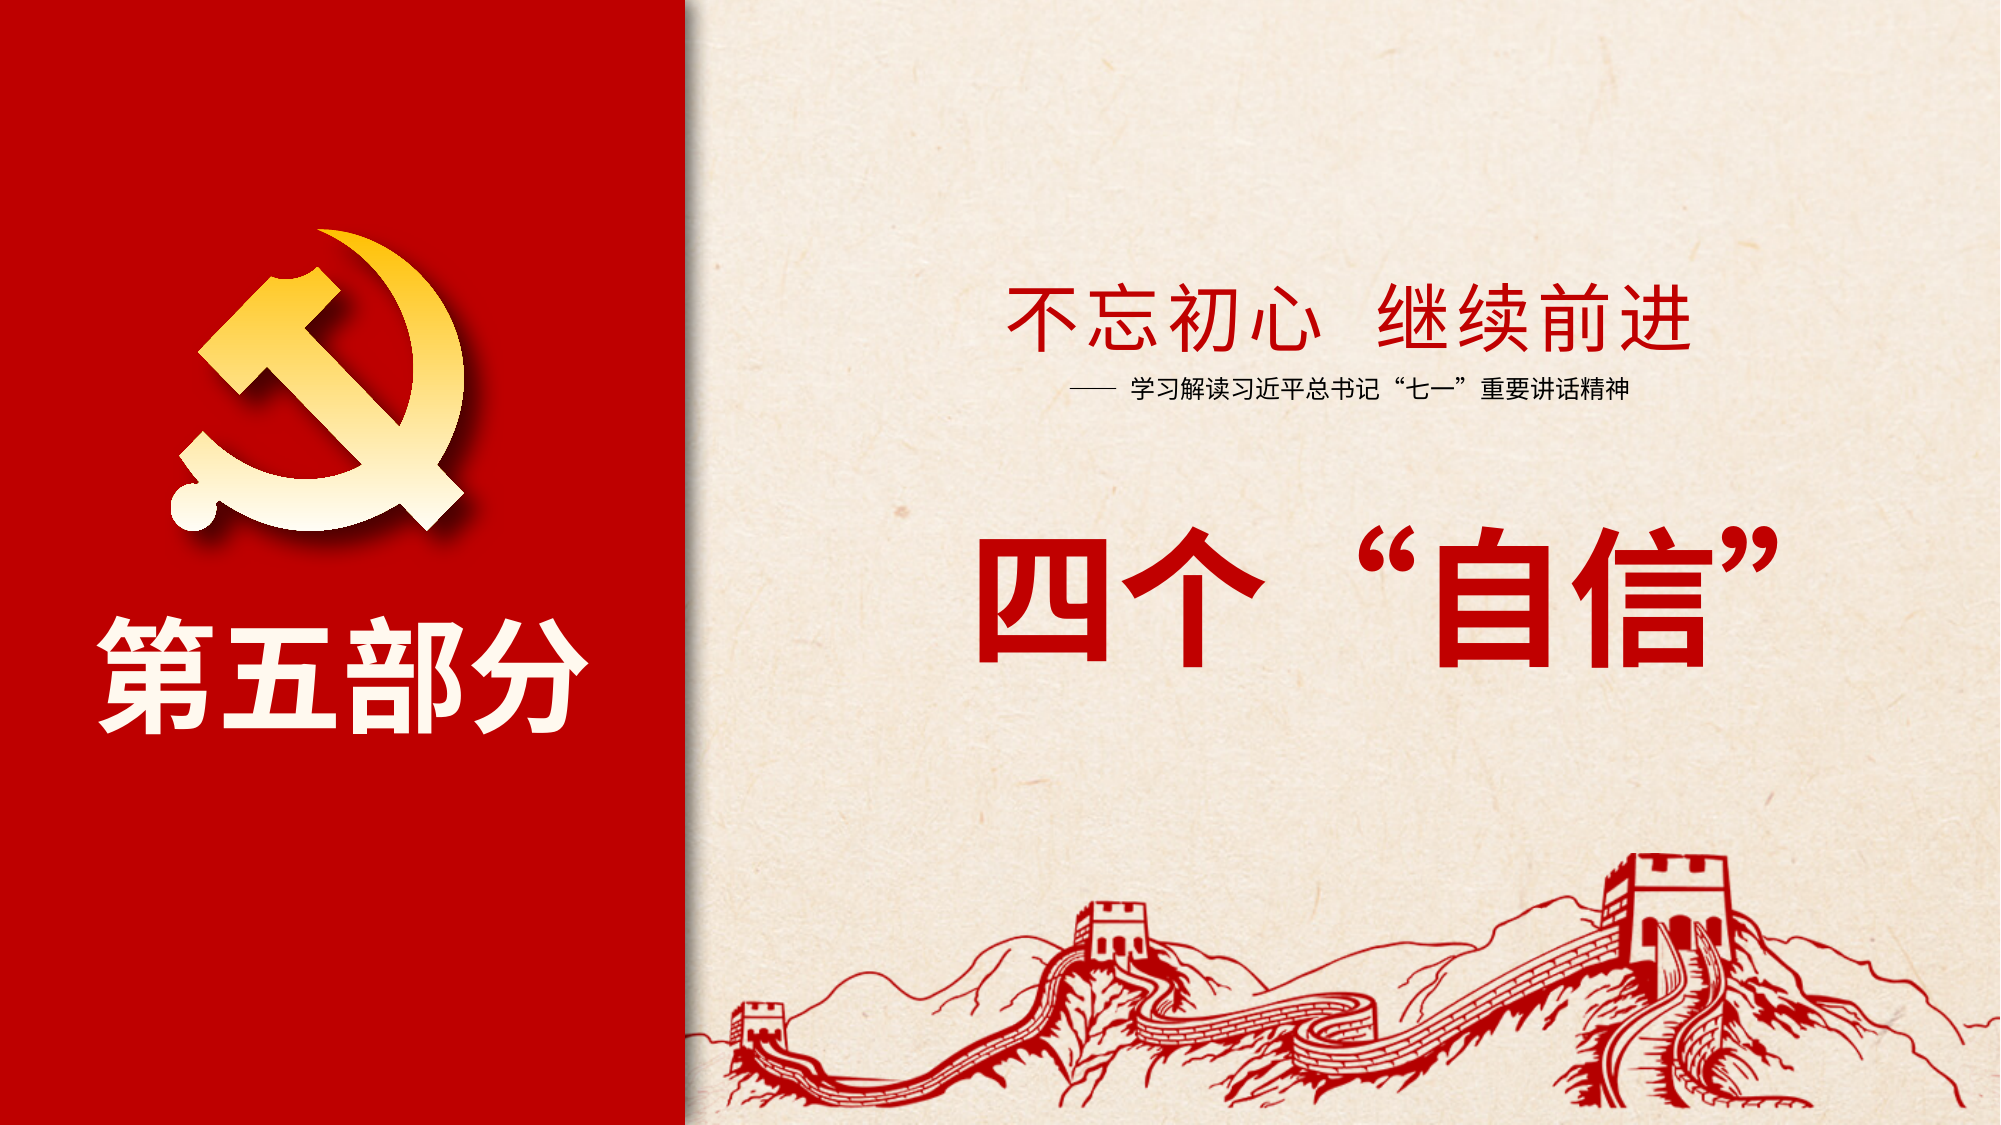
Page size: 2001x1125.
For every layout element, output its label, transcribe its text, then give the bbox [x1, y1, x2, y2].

picture [523, 0, 2001, 1125]
text_box [170, 229, 464, 531]
text_box —— 学习解读习近平总书记“七一”重要讲话精神 [1054, 366, 1646, 412]
text_box 四个“自信” [708, 497, 1991, 693]
text_box 不忘初心 继续前进 [989, 263, 1710, 369]
text_box [0, 0, 686, 1125]
text_box 第五部分 [77, 591, 608, 757]
